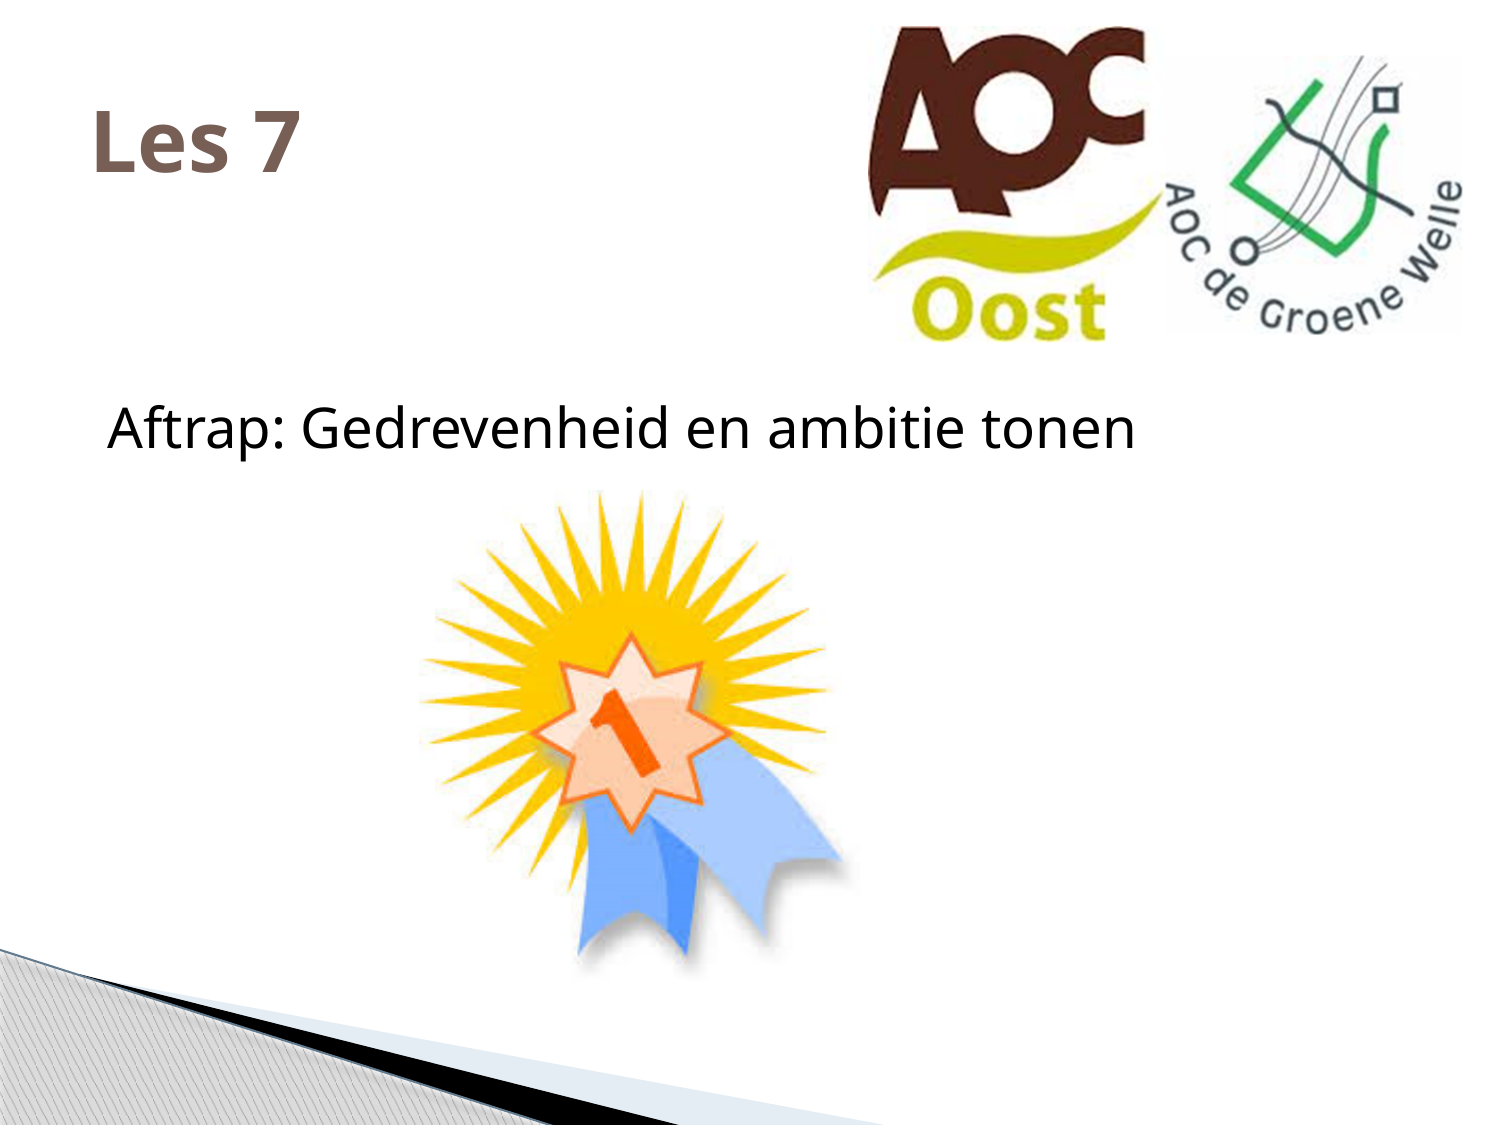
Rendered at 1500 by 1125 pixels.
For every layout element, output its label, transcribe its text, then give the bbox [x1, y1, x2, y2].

list Aftrap: Gedrevenheid en ambitie tonen [75, 385, 1425, 986]
title Les 7 [75, 45, 862, 233]
picture [418, 489, 869, 993]
picture [867, 26, 1473, 365]
